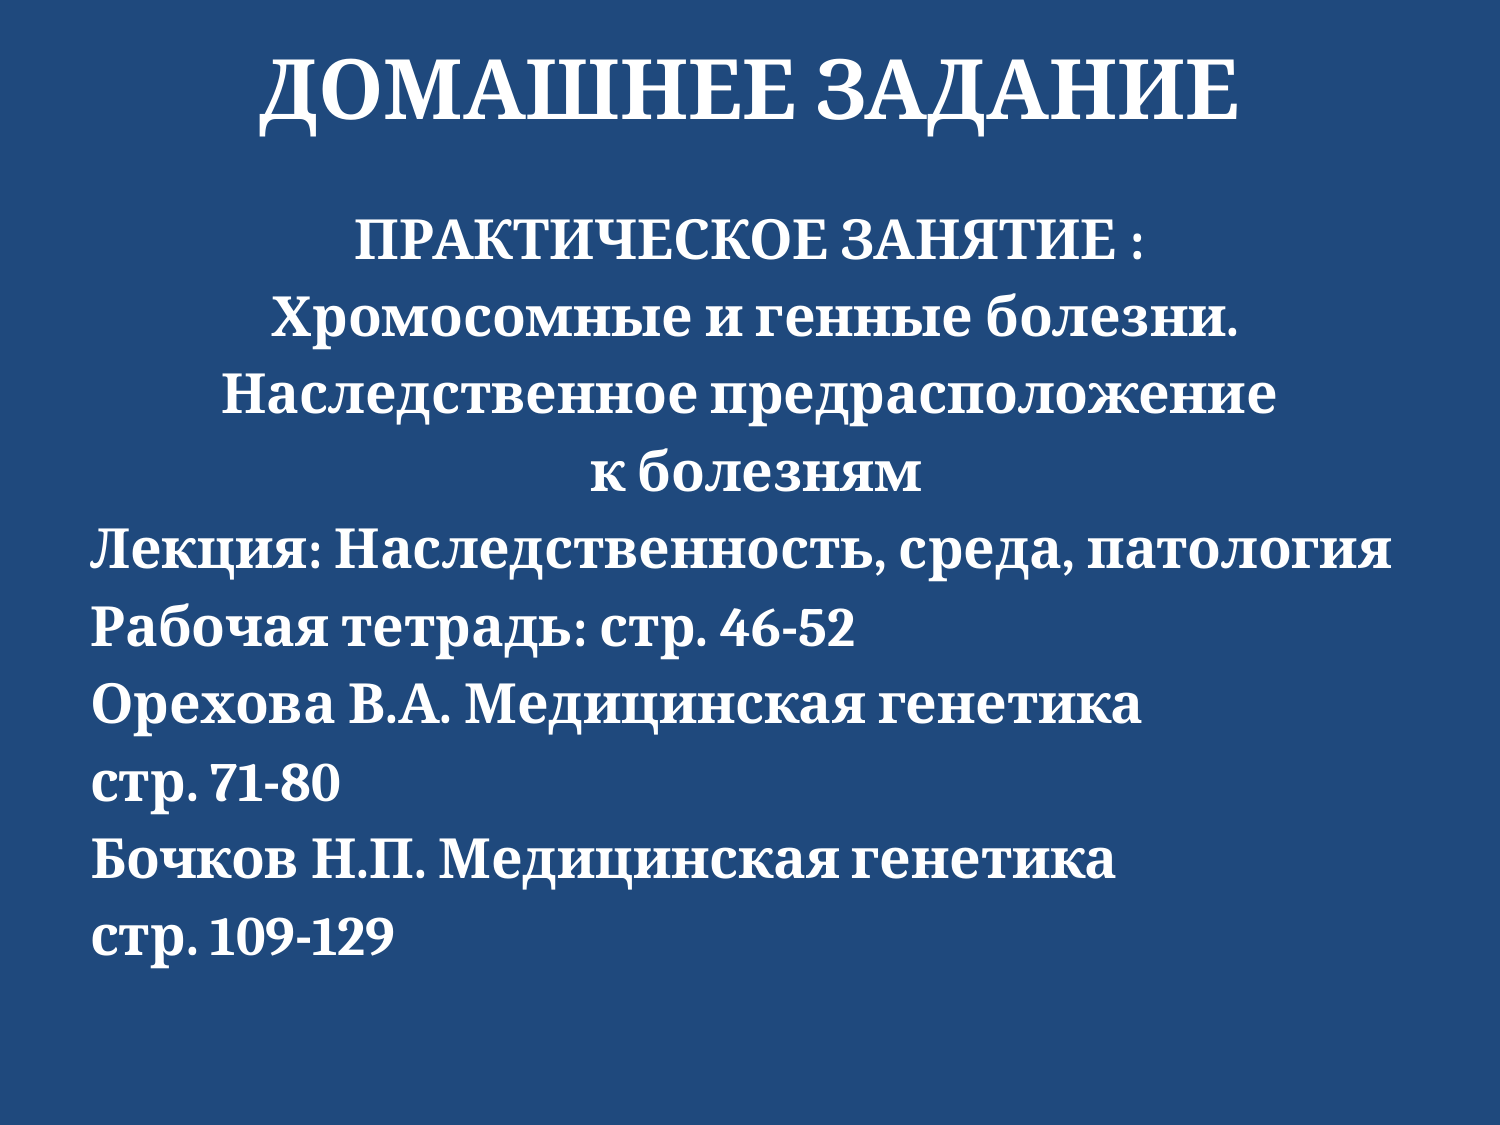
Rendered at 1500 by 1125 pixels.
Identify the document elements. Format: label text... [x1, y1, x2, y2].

title ДОМАШНЕЕ ЗАДАНИЕ [75, 0, 1425, 173]
list ПРАКТИЧЕСКОЕ ЗАНЯТИЕ : Хромосомные и генные болезни. Наследственное предрасположение к болезням Лекция: Наследственность, среда, патология Рабочая тетрадь: стр. 46-52 Орехова В.А. Медицинская генетика стр. 71-80 Бочков Н.П. Медицинская генетика стр. 109-129 [75, 196, 1425, 1005]
